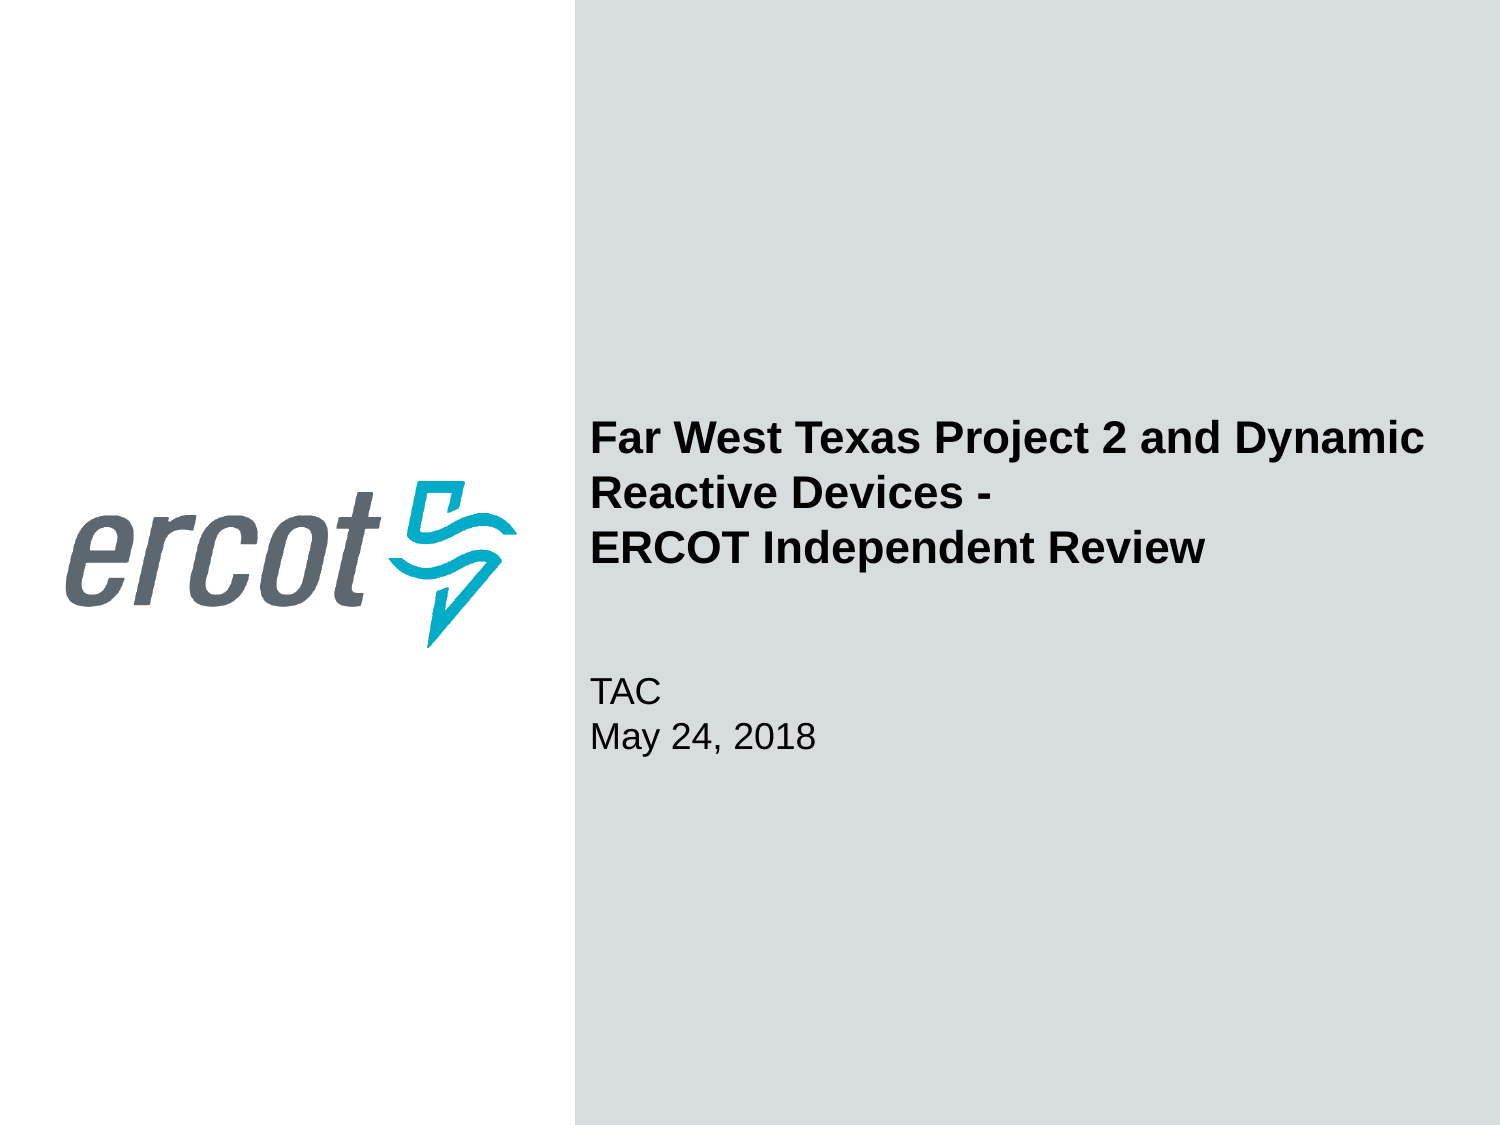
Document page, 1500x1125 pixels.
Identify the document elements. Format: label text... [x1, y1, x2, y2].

picture [56, 471, 525, 654]
text_box Far West Texas Project 2 and Dynamic Reactive Devices - ERCOT Independent Review TAC May 24, 2018 [575, 399, 1500, 765]
